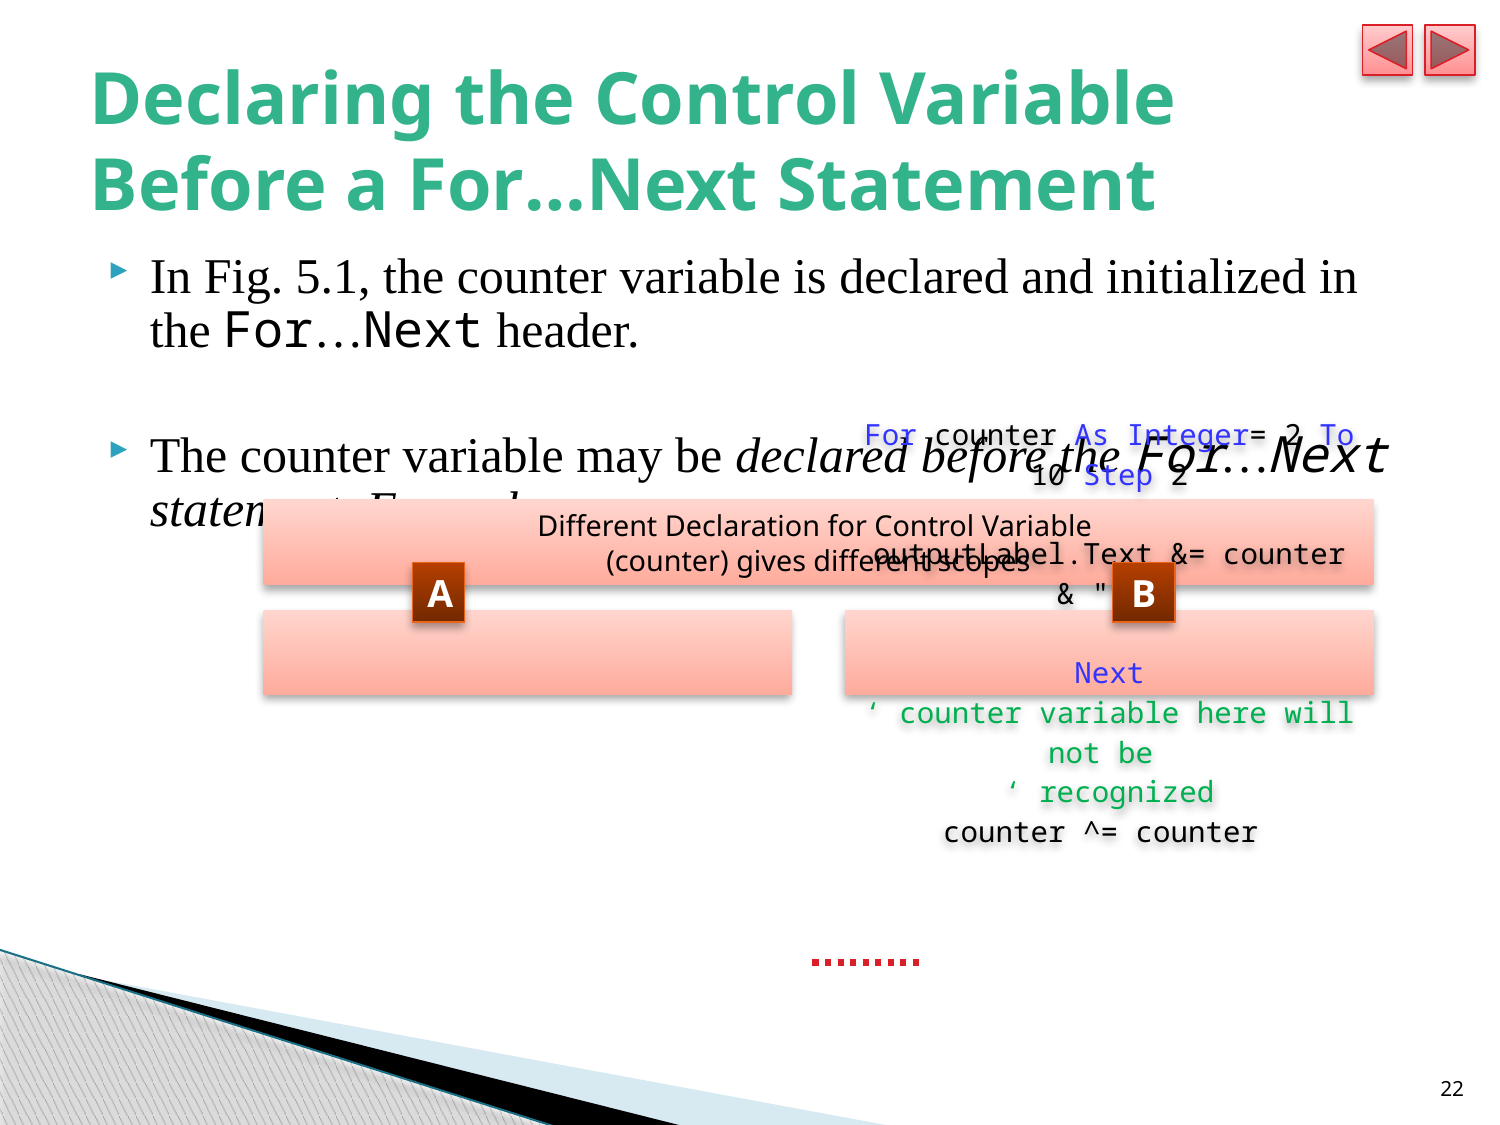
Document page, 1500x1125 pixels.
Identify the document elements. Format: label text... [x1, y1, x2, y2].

slide_number 22 [1418, 1051, 1479, 1112]
list In Fig. 5.1, the counter variable is declared and initialized in the For…Next header. The counter variable may be declared before the For…Next statement. Example [74, 242, 1426, 986]
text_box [124, 499, 1500, 1026]
title Declaring the Control Variable Before a For…Next Statement [75, 45, 1425, 233]
